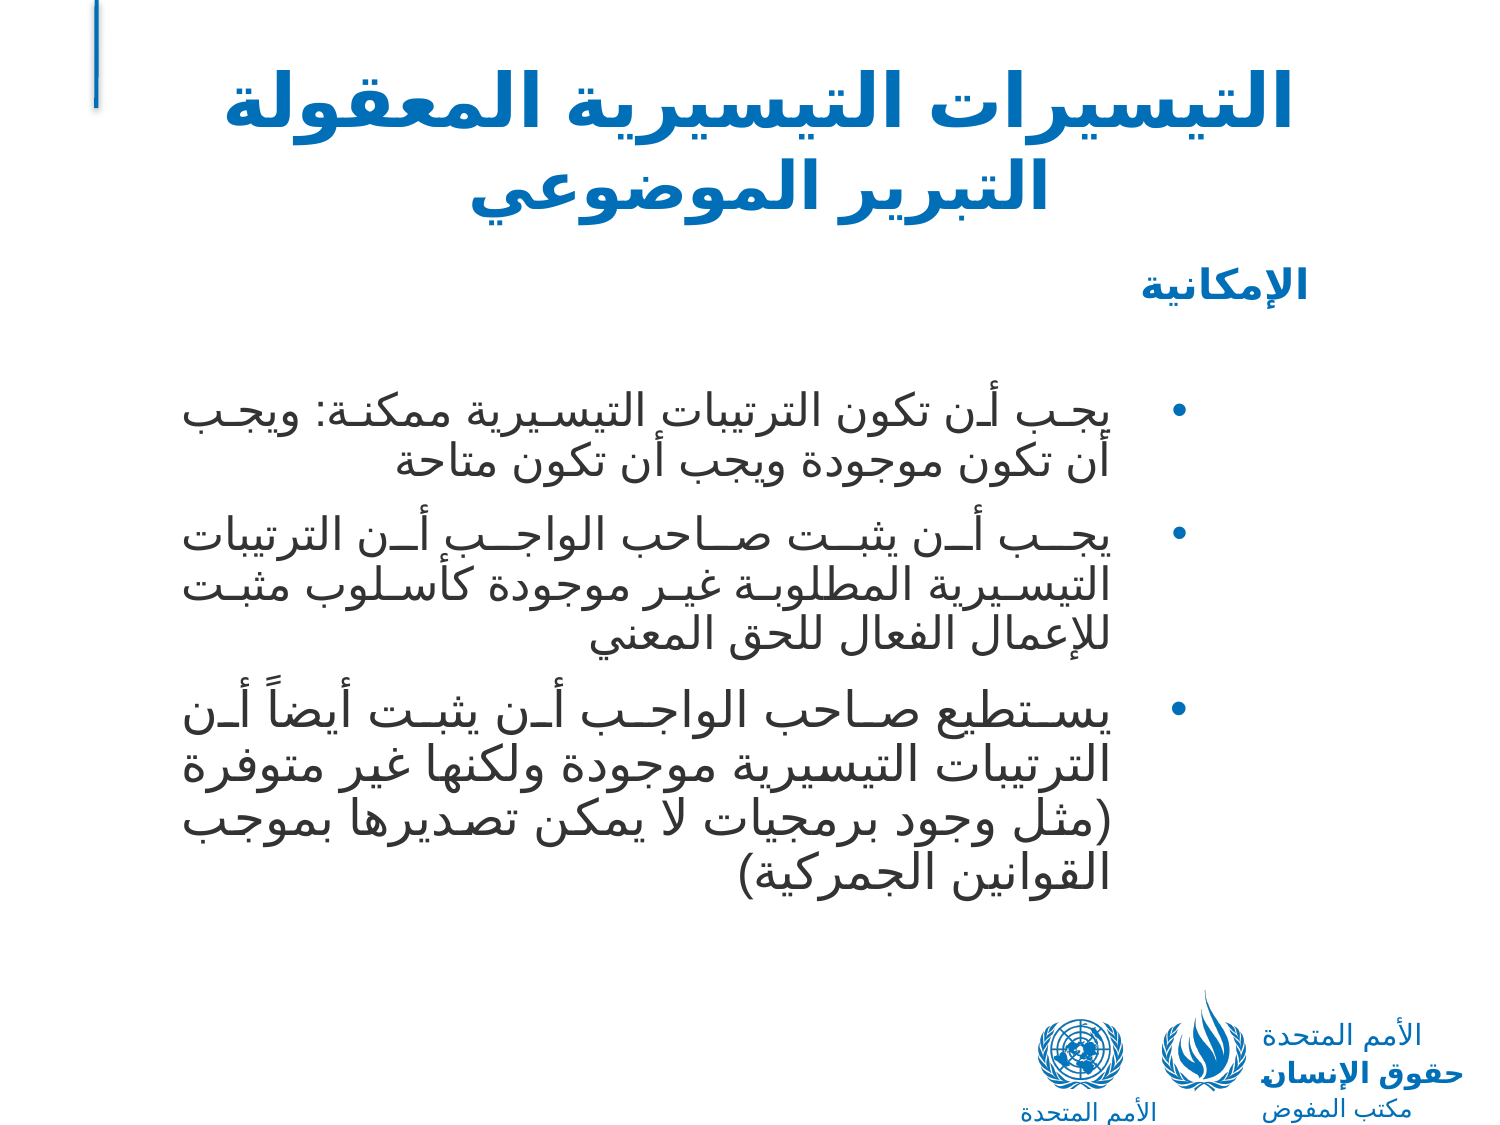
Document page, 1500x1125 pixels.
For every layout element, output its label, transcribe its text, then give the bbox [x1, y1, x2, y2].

text_box الإمكانية يجب أن تكون الترتيبات التيسيرية ممكنة: ويجب أن تكون موجودة ويجب أن تكون متاحة يجب أن يثبت صاحب الواجب أن الترتيبات التيسيرية المطلوبة غير موجودة كأسلوب مثبت للإعمال الفعال للحق المعني يستطيع صاحب الواجب أن يثبت أيضاً أن الترتيبات التيسيرية موجودة ولكنها غير متوفرة (مثل وجود برمجيات لا يمكن تصديرها بموجب القوانين الجمركية) [166, 256, 1325, 925]
picture [1037, 990, 1457, 1107]
text_box الأمم المتحدة حقوق الإنسان مكتب المفوض السامي [1246, 1009, 1500, 1098]
text_box الأمم المتحدة [982, 1089, 1195, 1125]
title التيسيرات التيسيرية المعقولة التبرير الموضوعي [64, 45, 1456, 224]
